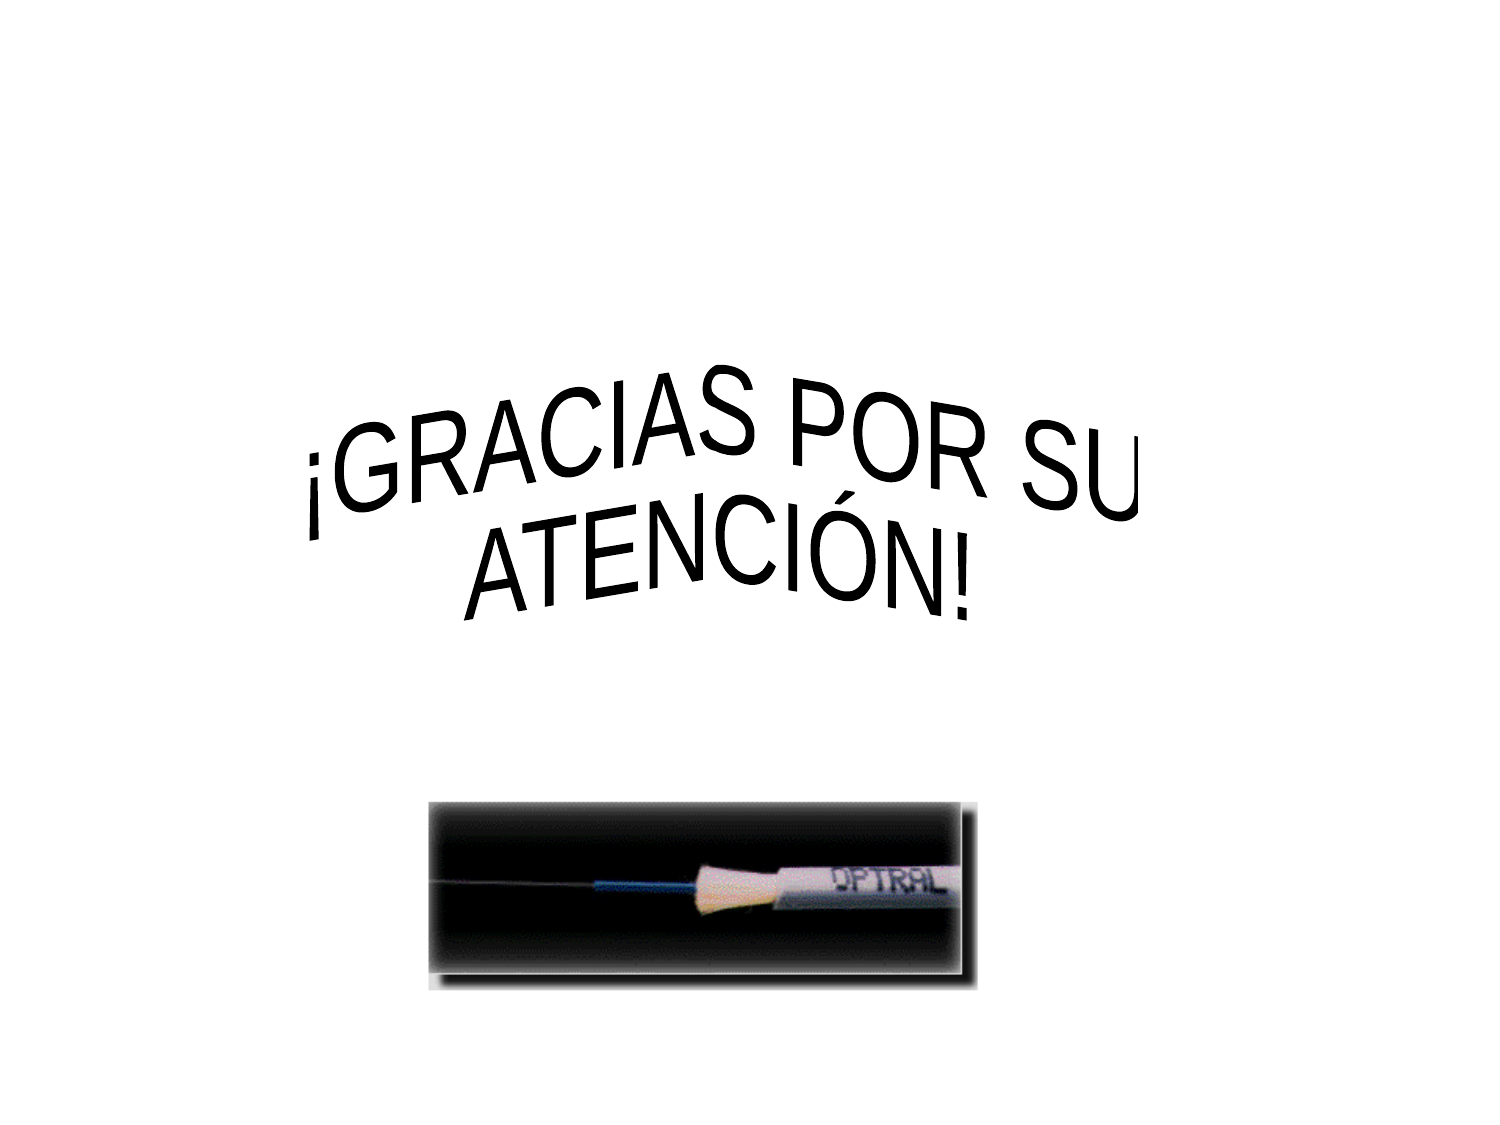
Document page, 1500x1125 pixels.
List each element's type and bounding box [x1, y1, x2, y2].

picture [421, 796, 990, 1001]
